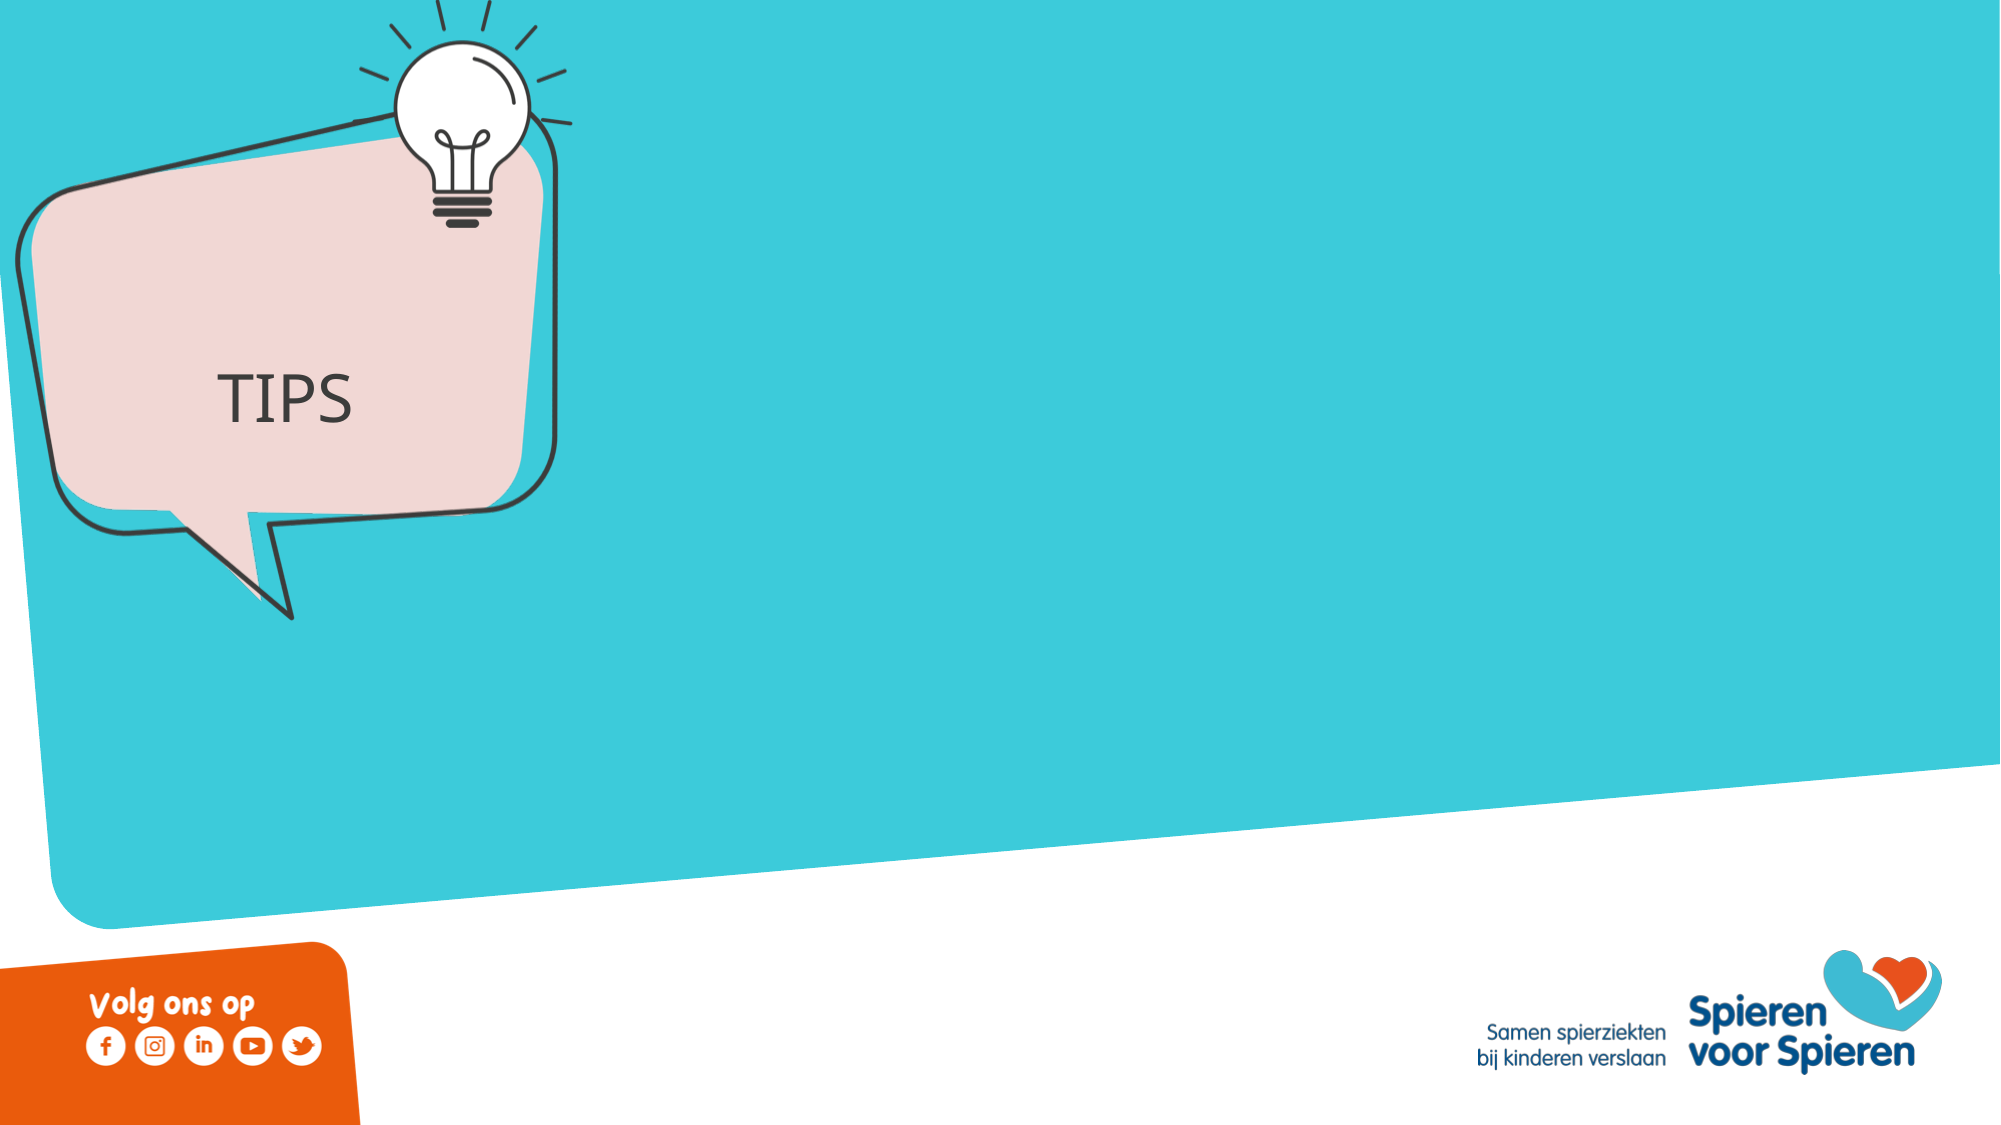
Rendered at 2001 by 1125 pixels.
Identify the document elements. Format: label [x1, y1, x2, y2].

text_box [0, 0, 595, 642]
picture [0, 937, 365, 1125]
picture [1478, 950, 1942, 1075]
